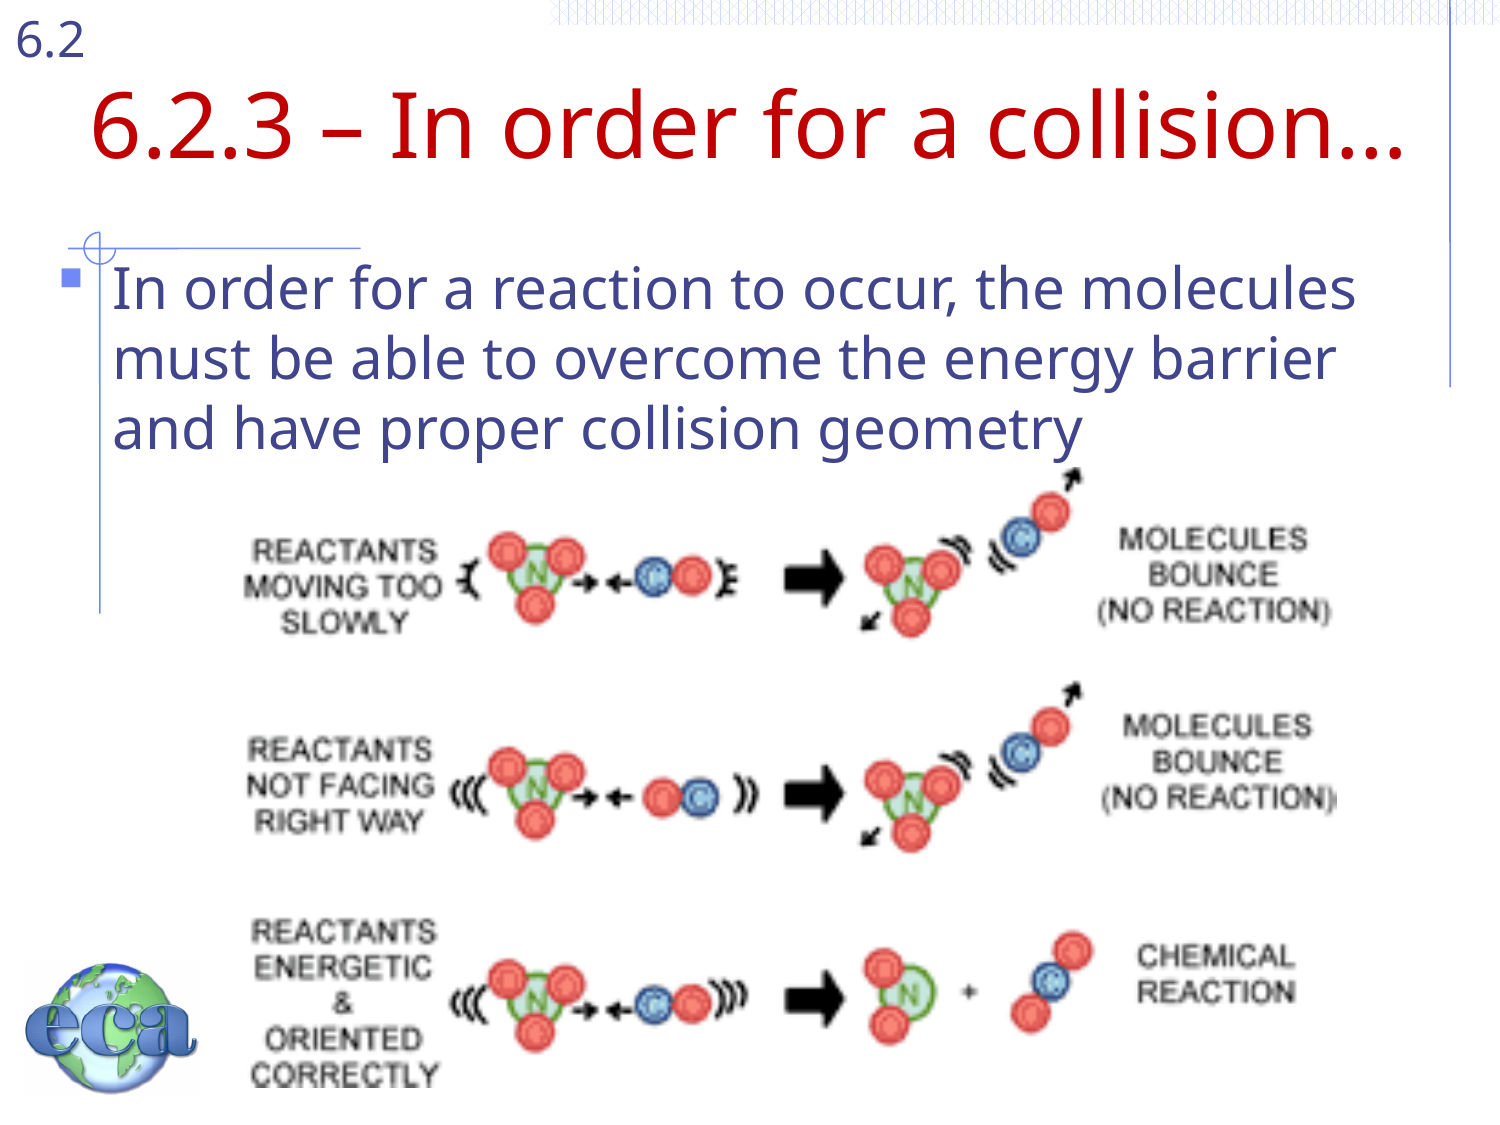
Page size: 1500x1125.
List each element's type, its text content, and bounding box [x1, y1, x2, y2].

picture [23, 960, 200, 1096]
title 6.2.3 – In order for a collision… [17, 49, 1483, 185]
list In order for a reaction to occur, the molecules must be able to overcome the energy barrier and have proper collision geometry [41, 243, 1471, 965]
picture [241, 467, 1337, 1089]
